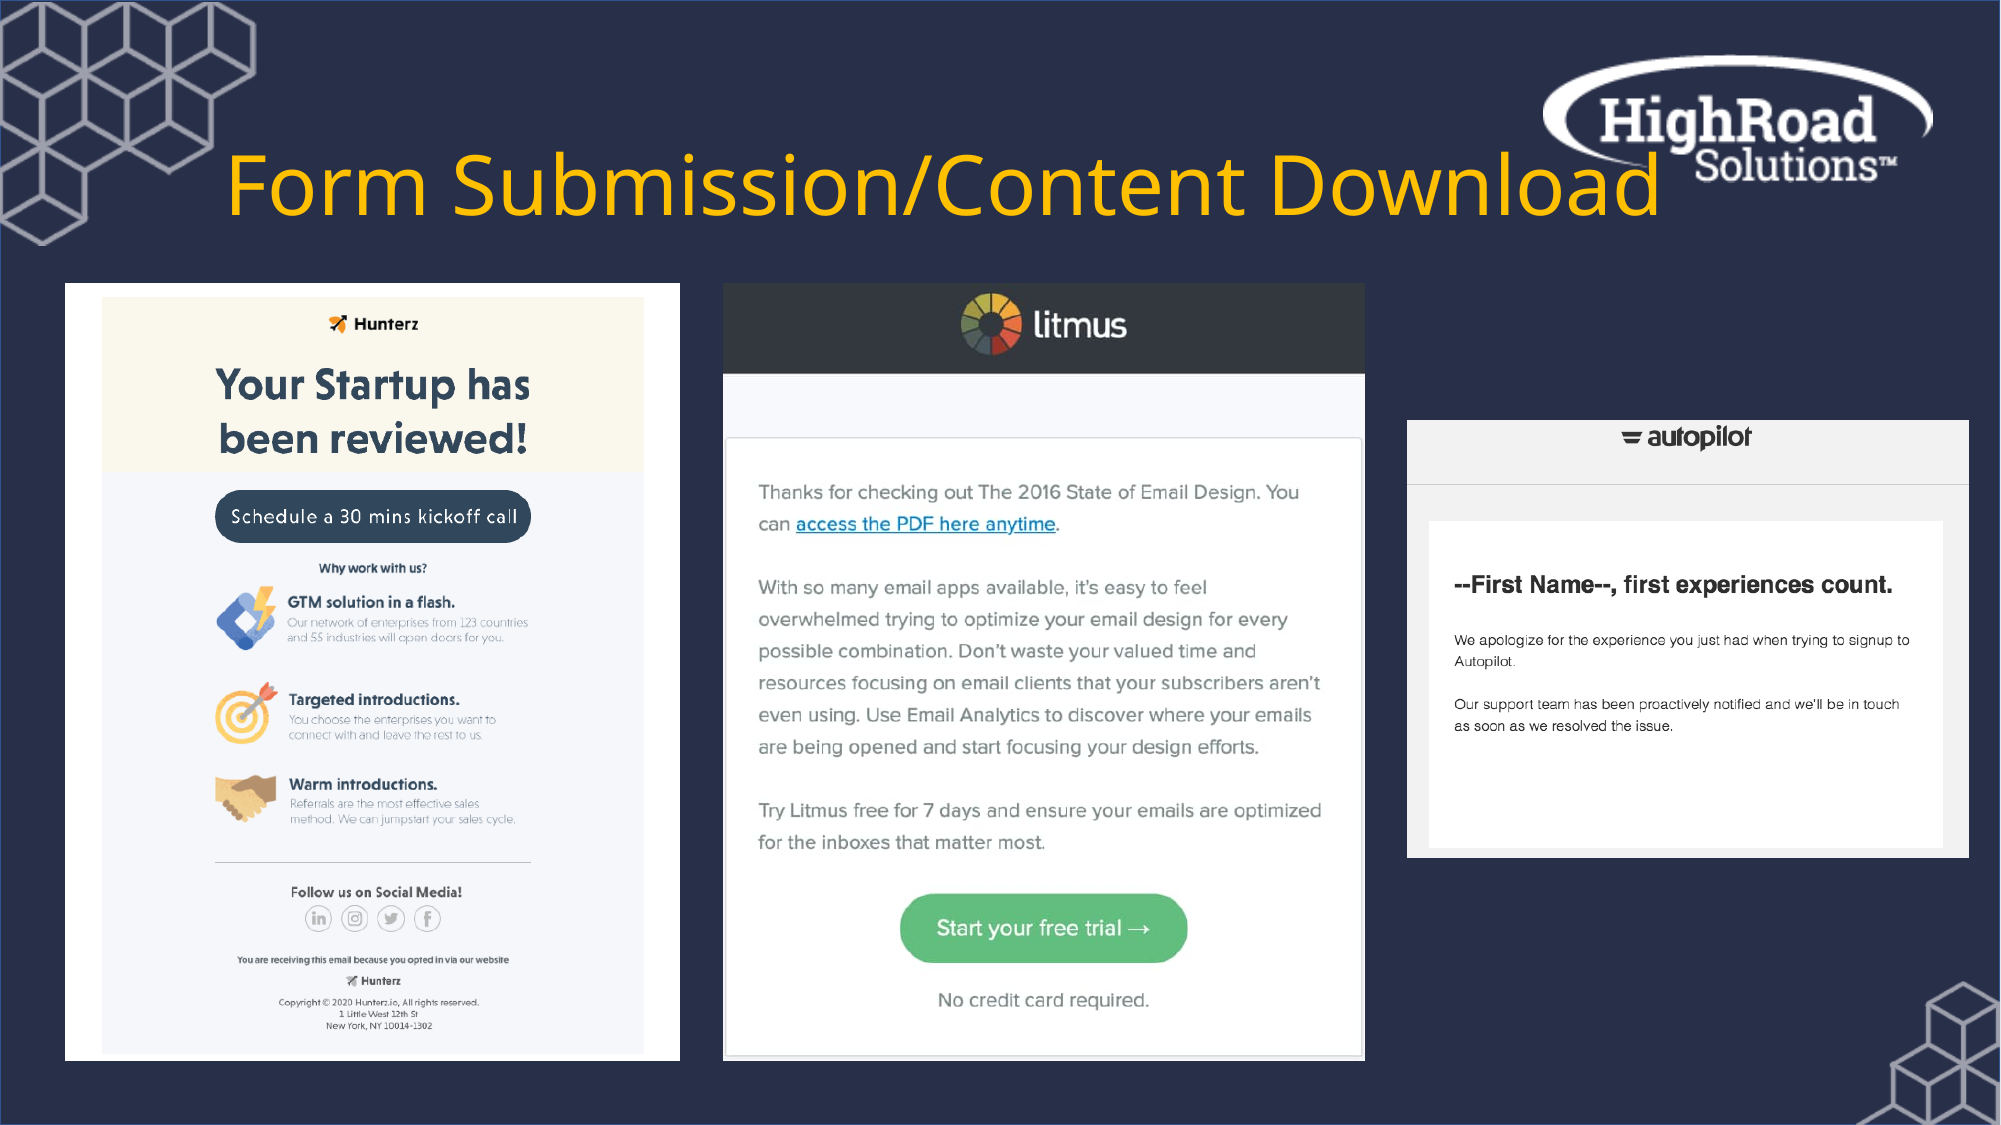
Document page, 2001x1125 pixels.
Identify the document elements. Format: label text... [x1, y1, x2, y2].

picture [65, 283, 680, 1061]
picture [0, 2, 330, 246]
title Form Submission/Content Download [209, 92, 1935, 284]
picture [723, 283, 1365, 1061]
picture [1543, 54, 1933, 92]
picture [1407, 420, 1969, 858]
picture [1855, 981, 2000, 1125]
